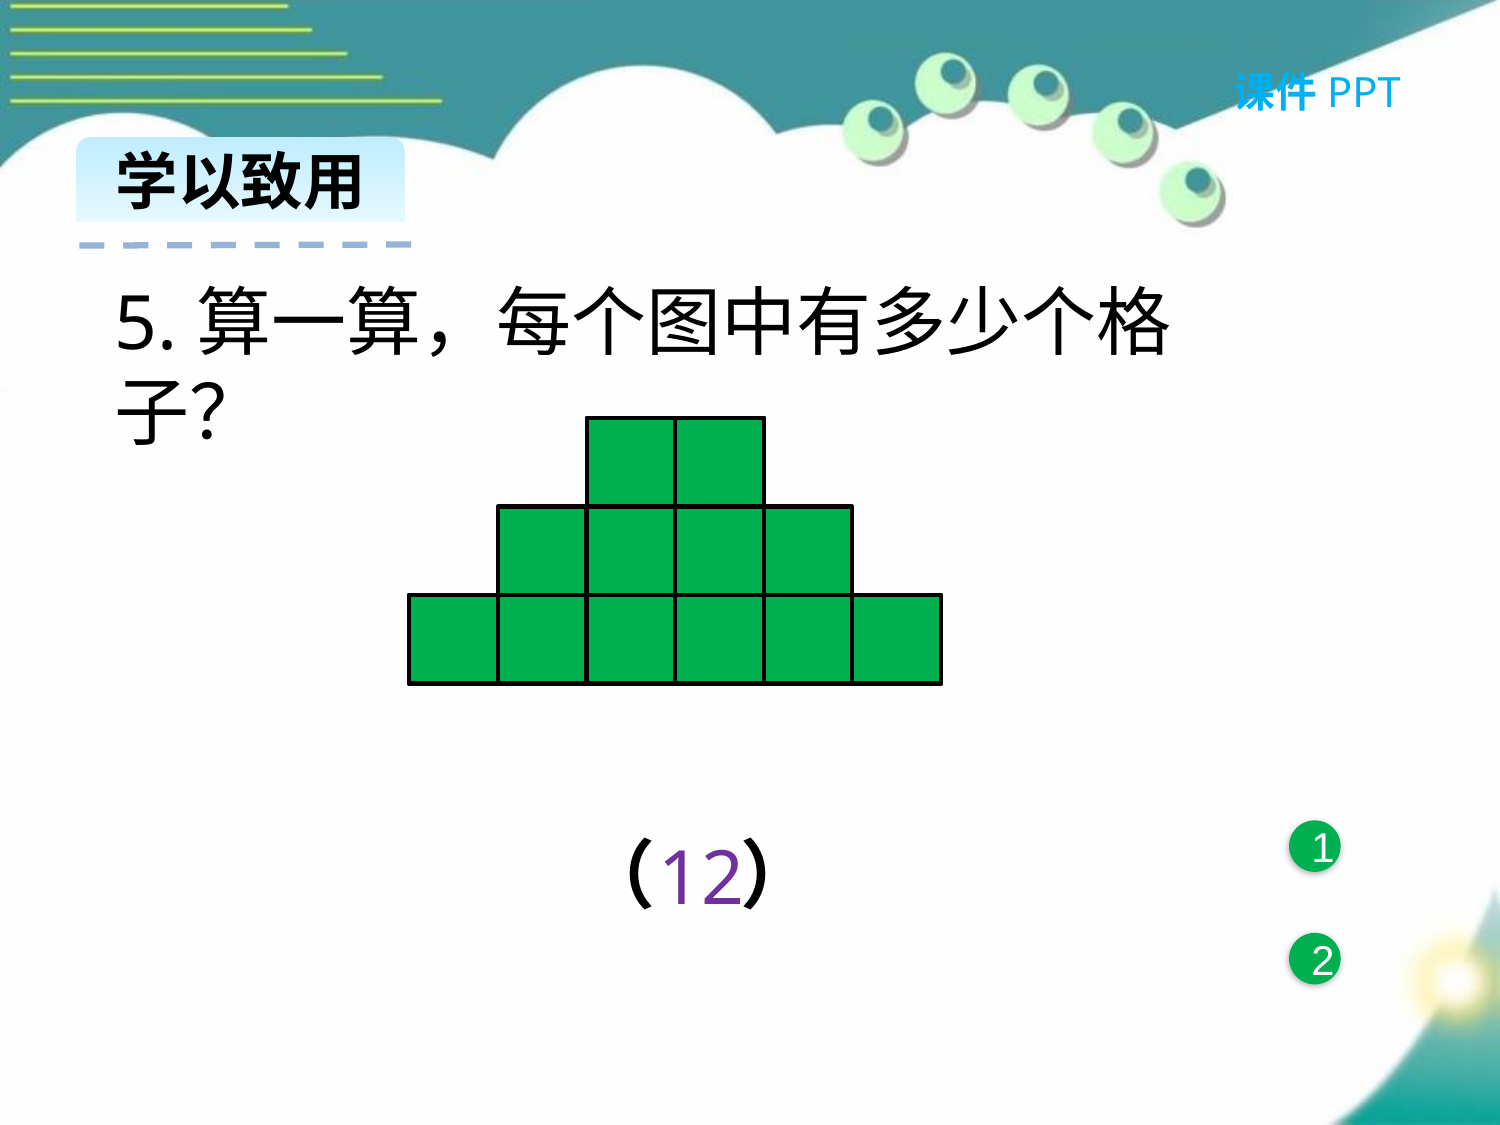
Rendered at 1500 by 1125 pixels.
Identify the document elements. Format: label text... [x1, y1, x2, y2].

text_box 课件PPT [1218, 58, 1418, 124]
text_box [857, 593, 943, 686]
text_box 2 [1289, 932, 1341, 985]
text_box [673, 416, 766, 504]
text_box [585, 416, 673, 504]
text_box [407, 593, 493, 686]
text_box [497, 506, 853, 684]
text_box 1 [1289, 820, 1341, 872]
picture [0, 0, 1500, 1125]
text_box （ ） [566, 820, 879, 925]
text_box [76, 136, 420, 246]
text_box 12 [643, 822, 785, 928]
text_box 5.算一算，每个图中有多少个格子？ [100, 267, 1336, 462]
